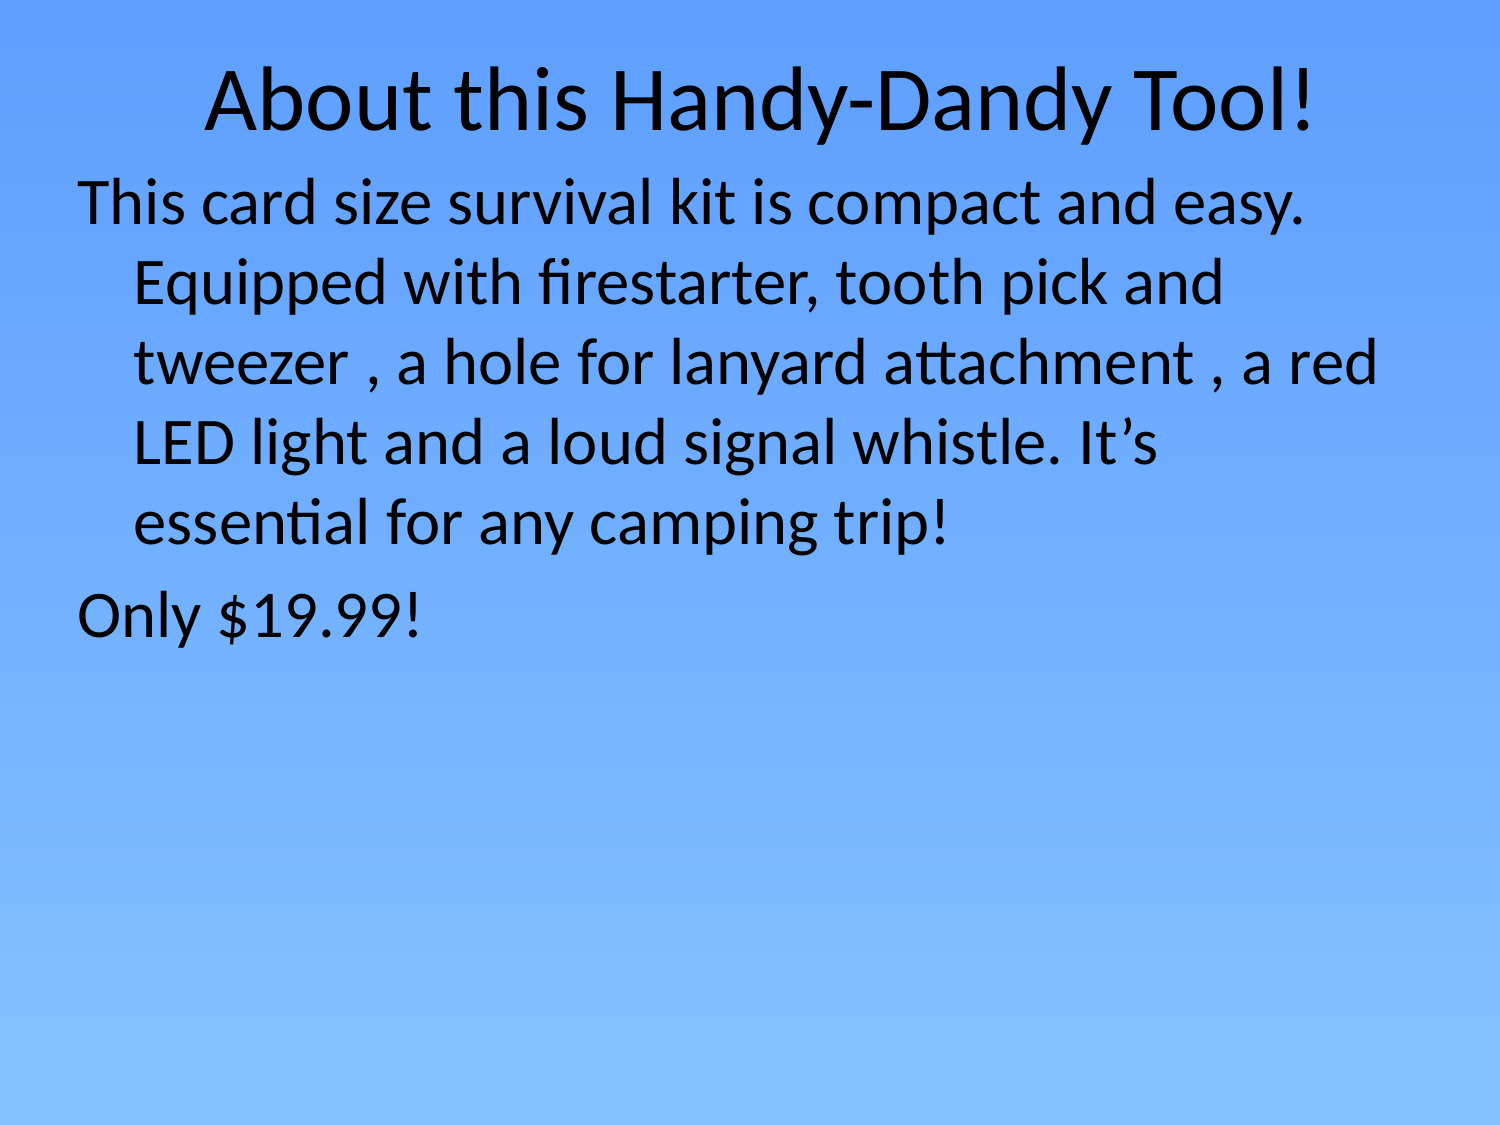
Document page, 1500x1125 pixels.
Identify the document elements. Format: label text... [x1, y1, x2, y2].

list This card size survival kit is compact and easy. Equipped with firestarter, tooth pick and tweezer , a hole for lanyard attachment , a red LED light and a loud signal whistle. It’s essential for any camping trip! Only $19.99! [62, 149, 1413, 750]
title About this Handy-Dandy Tool! [87, 0, 1438, 188]
